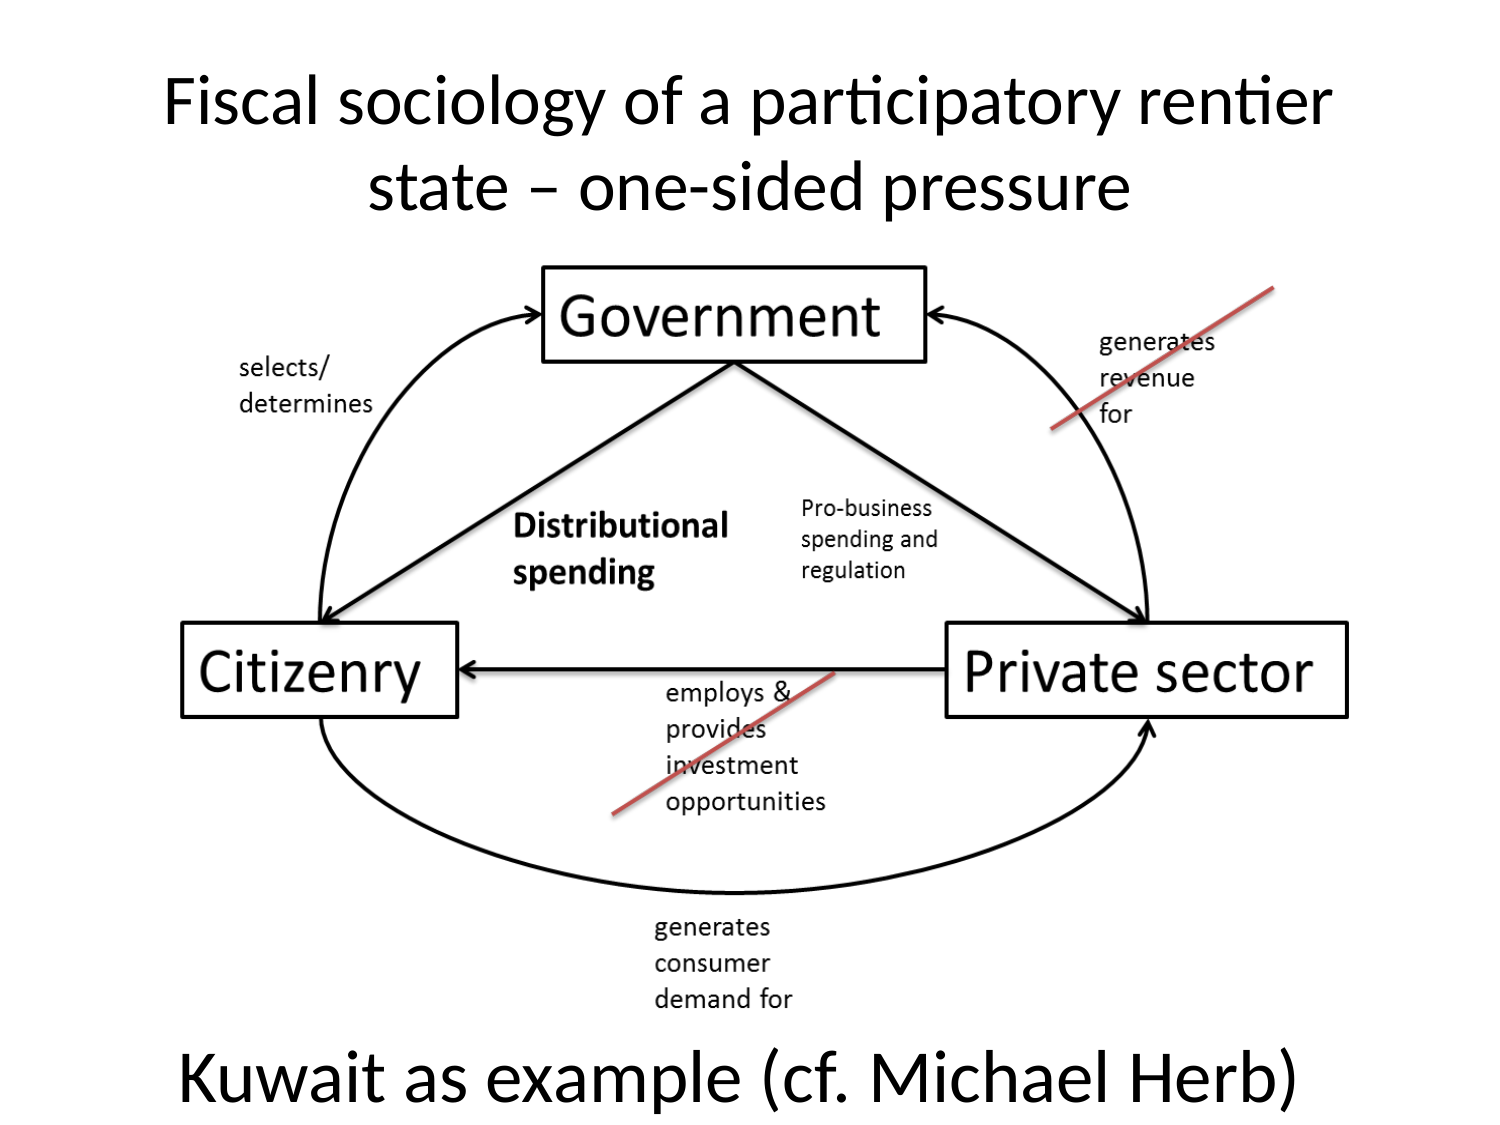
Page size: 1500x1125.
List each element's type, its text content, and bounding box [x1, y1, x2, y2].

title Fiscal sociology of a participatory rentier state – one-sided pressure [75, 45, 1425, 233]
text_box Kuwait as example (cf. Michael Herb) [64, 1003, 1415, 1125]
picture [159, 255, 1353, 1036]
